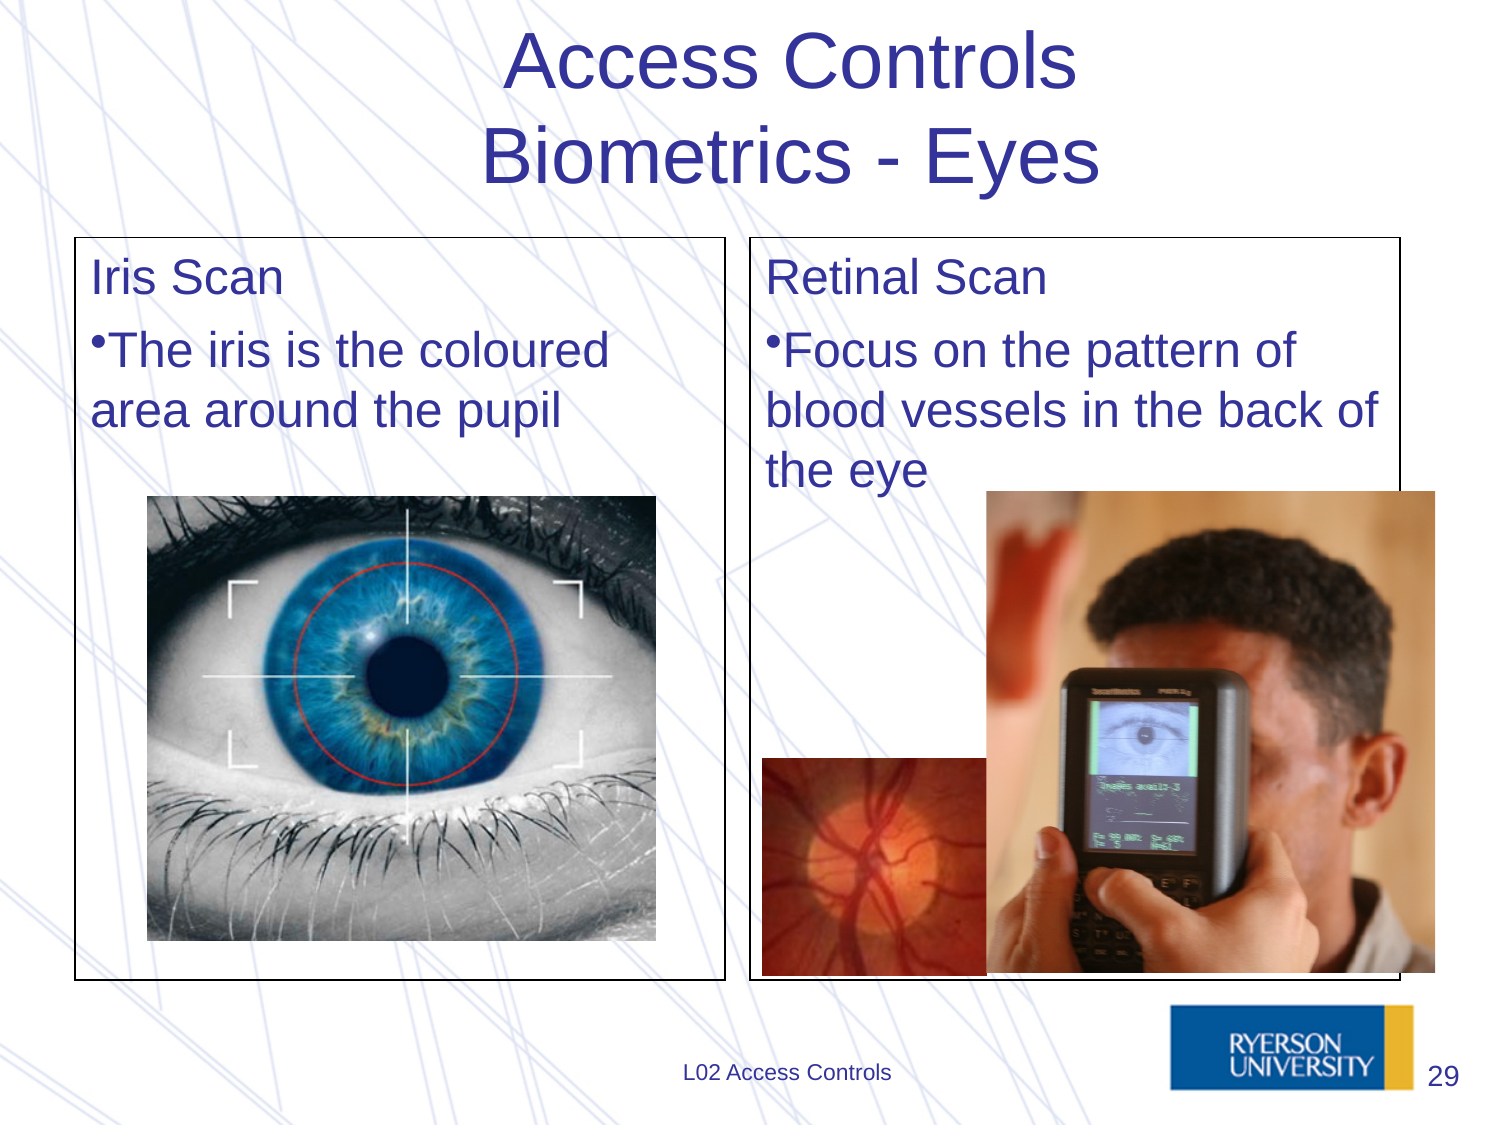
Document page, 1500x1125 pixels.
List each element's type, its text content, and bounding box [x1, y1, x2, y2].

list Iris Scan The iris is the coloured area around the pupil [74, 237, 726, 981]
title Access Controls Biometrics - Eyes [76, 0, 1500, 209]
picture [0, 0, 1500, 1125]
list Retinal Scan Focus on the pattern of blood vessels in the back of the eye [749, 237, 1401, 981]
footer L02 Access Controls [449, 1049, 1126, 1113]
slide_number 29 [1399, 1049, 1476, 1113]
